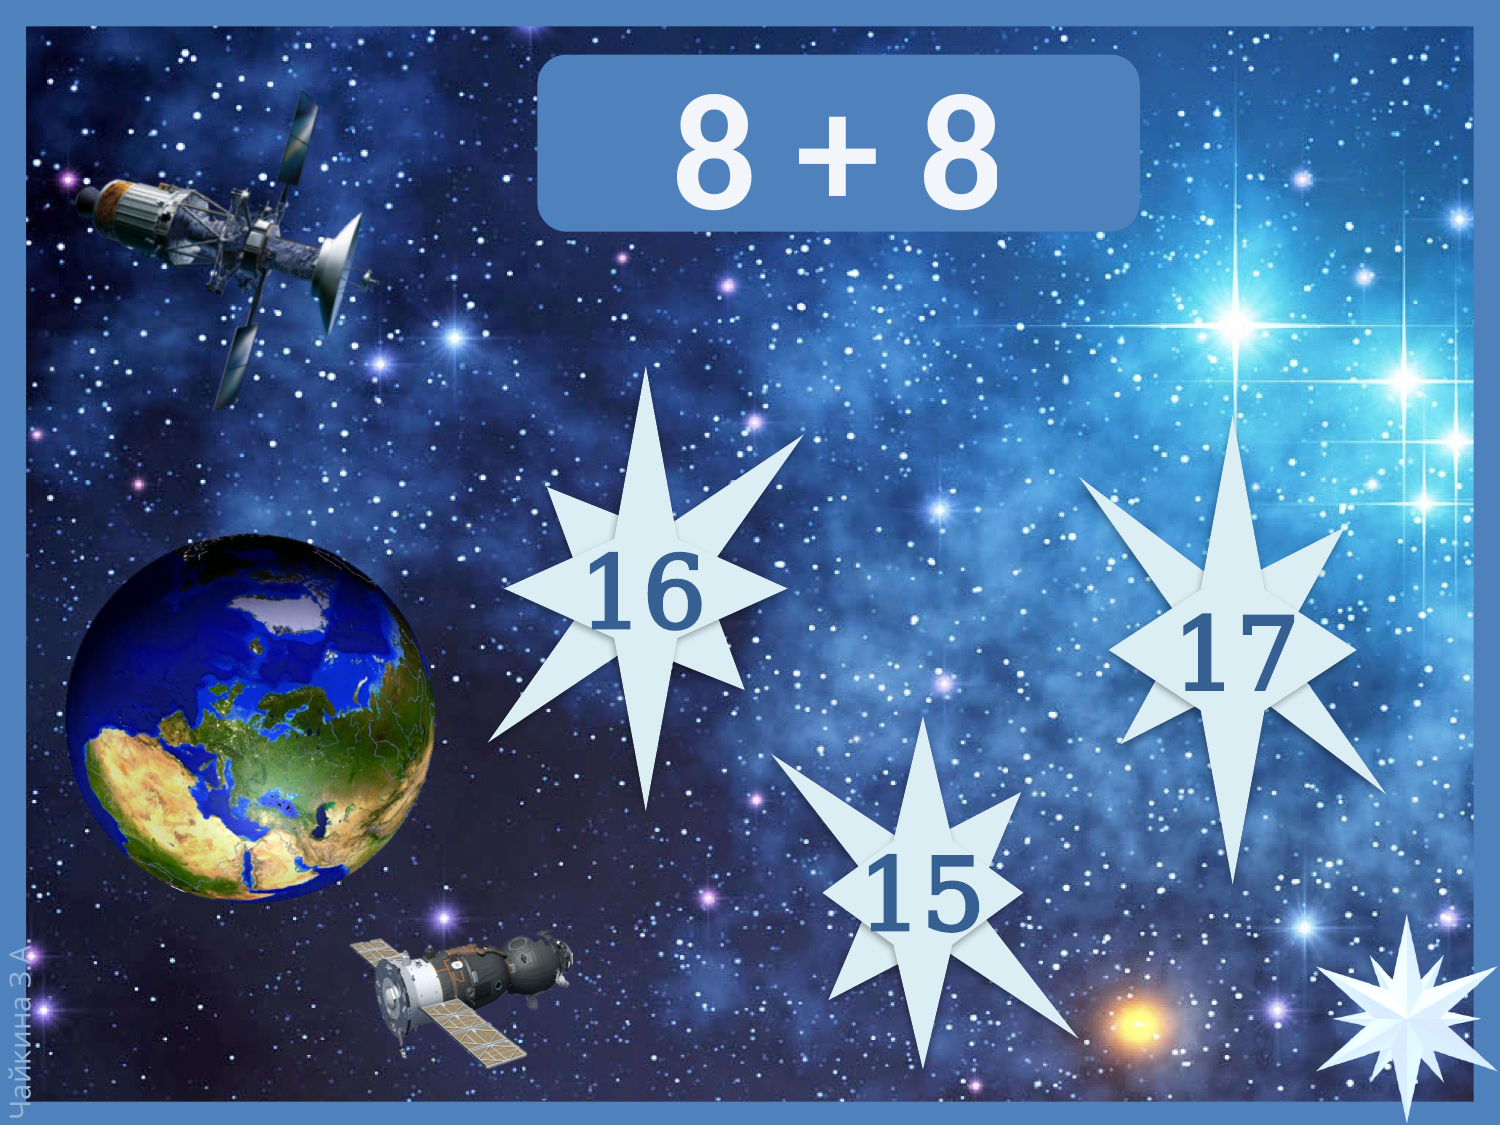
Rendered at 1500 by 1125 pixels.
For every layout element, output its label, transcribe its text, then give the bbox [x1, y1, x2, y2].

picture [1, 27, 1499, 1125]
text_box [1076, 414, 1389, 885]
text_box 8 + 8 [535, 52, 1142, 234]
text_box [424, 365, 867, 812]
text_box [715, 715, 1135, 1070]
